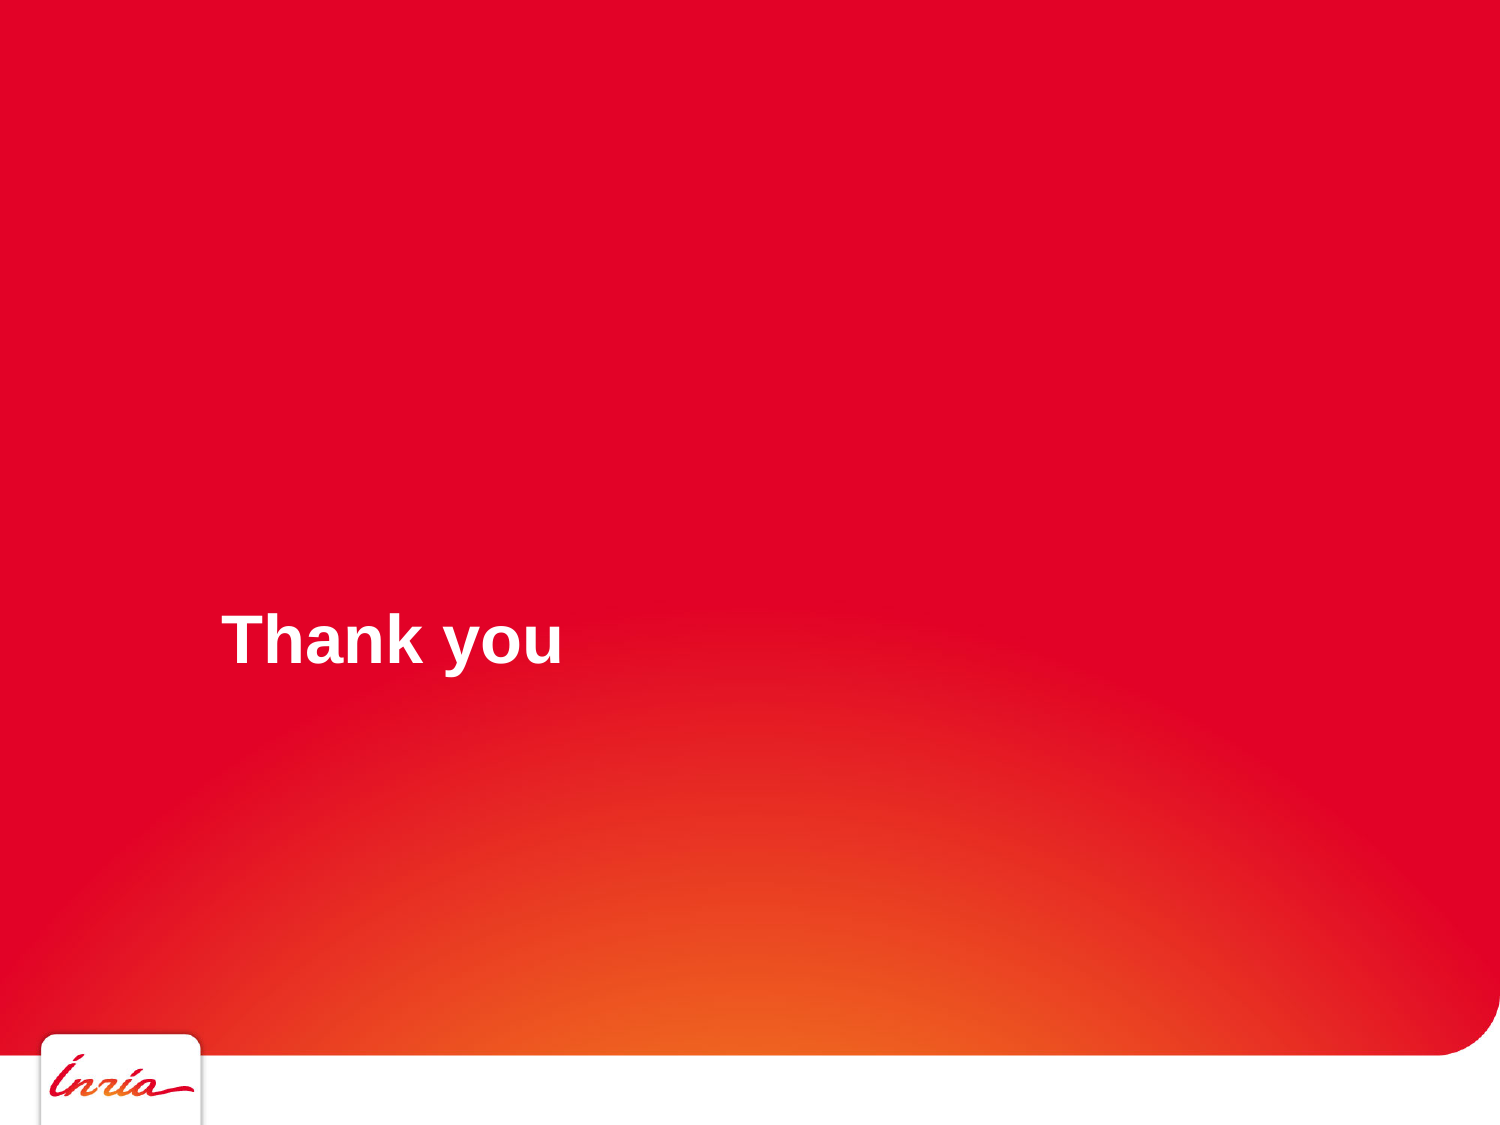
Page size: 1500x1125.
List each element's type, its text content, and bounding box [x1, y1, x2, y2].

title Thank you [221, 562, 1450, 677]
picture [0, 0, 1500, 1125]
